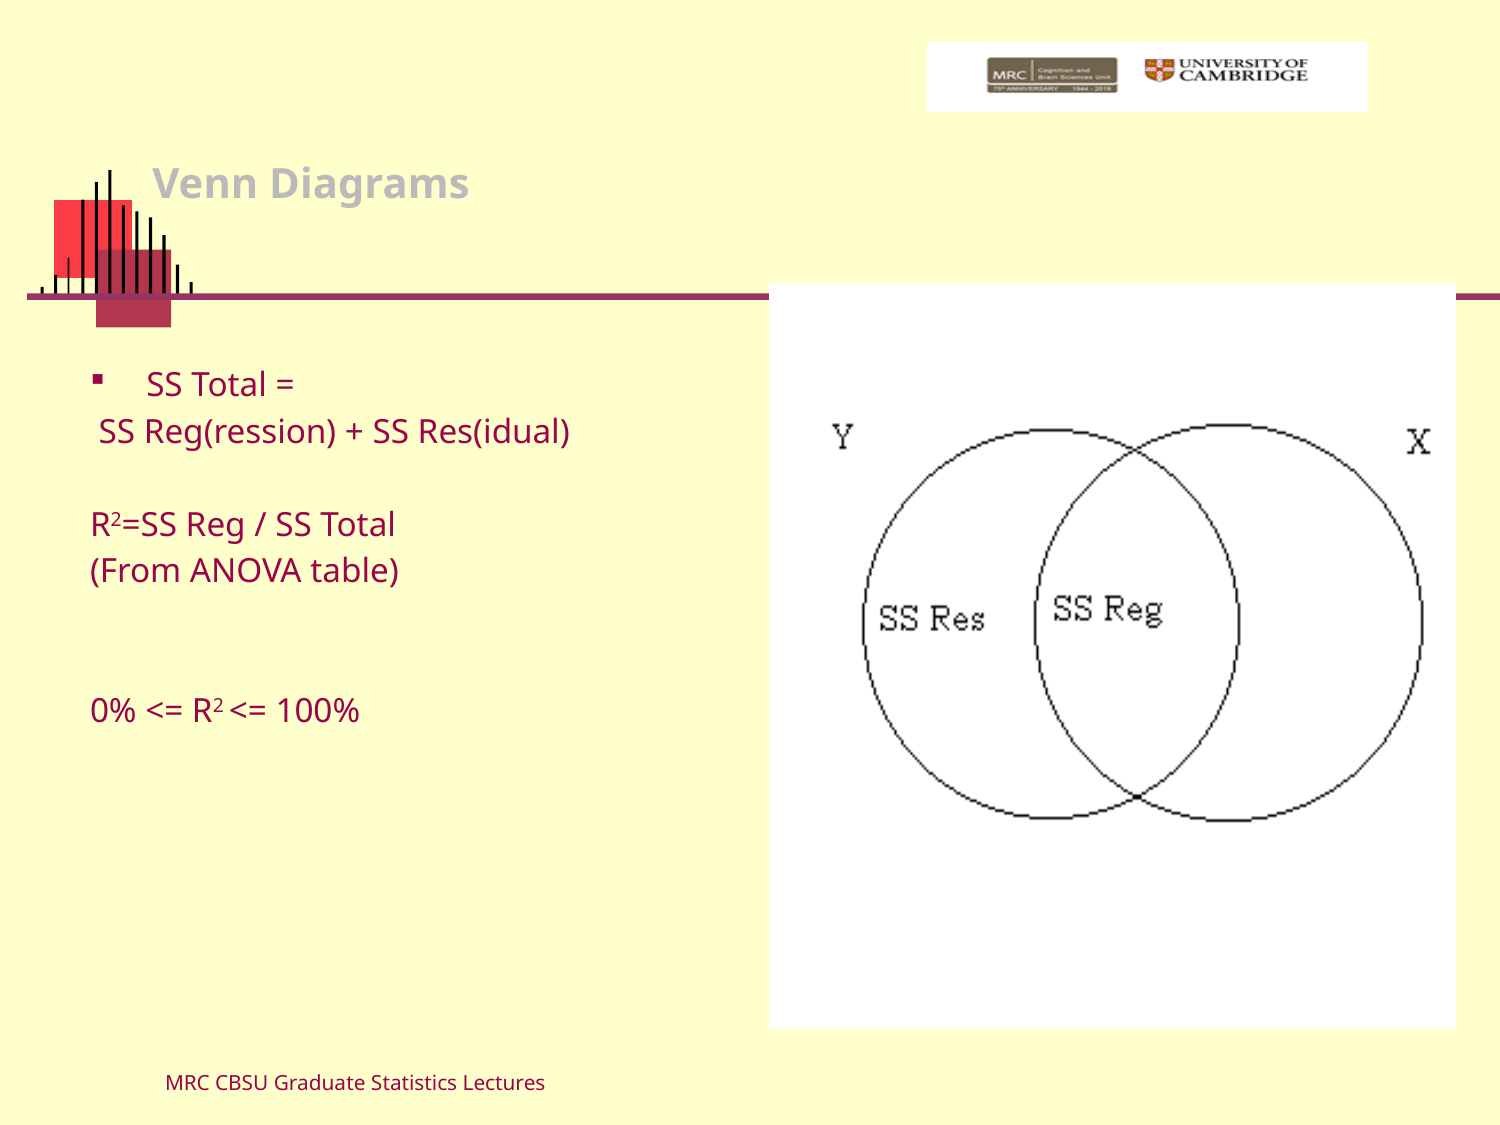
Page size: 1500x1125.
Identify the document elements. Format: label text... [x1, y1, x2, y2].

list SS Total = SS Reg(ression) + SS Res(idual) R2=SS Reg / SS Total (From ANOVA table) 0% <= R2 <= 100% [75, 262, 738, 1038]
footer MRC CBSU Graduate Statistics Lectures [149, 1062, 988, 1101]
picture [927, 42, 1368, 112]
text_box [762, 274, 1463, 1038]
title Venn Diagrams [137, 137, 988, 233]
